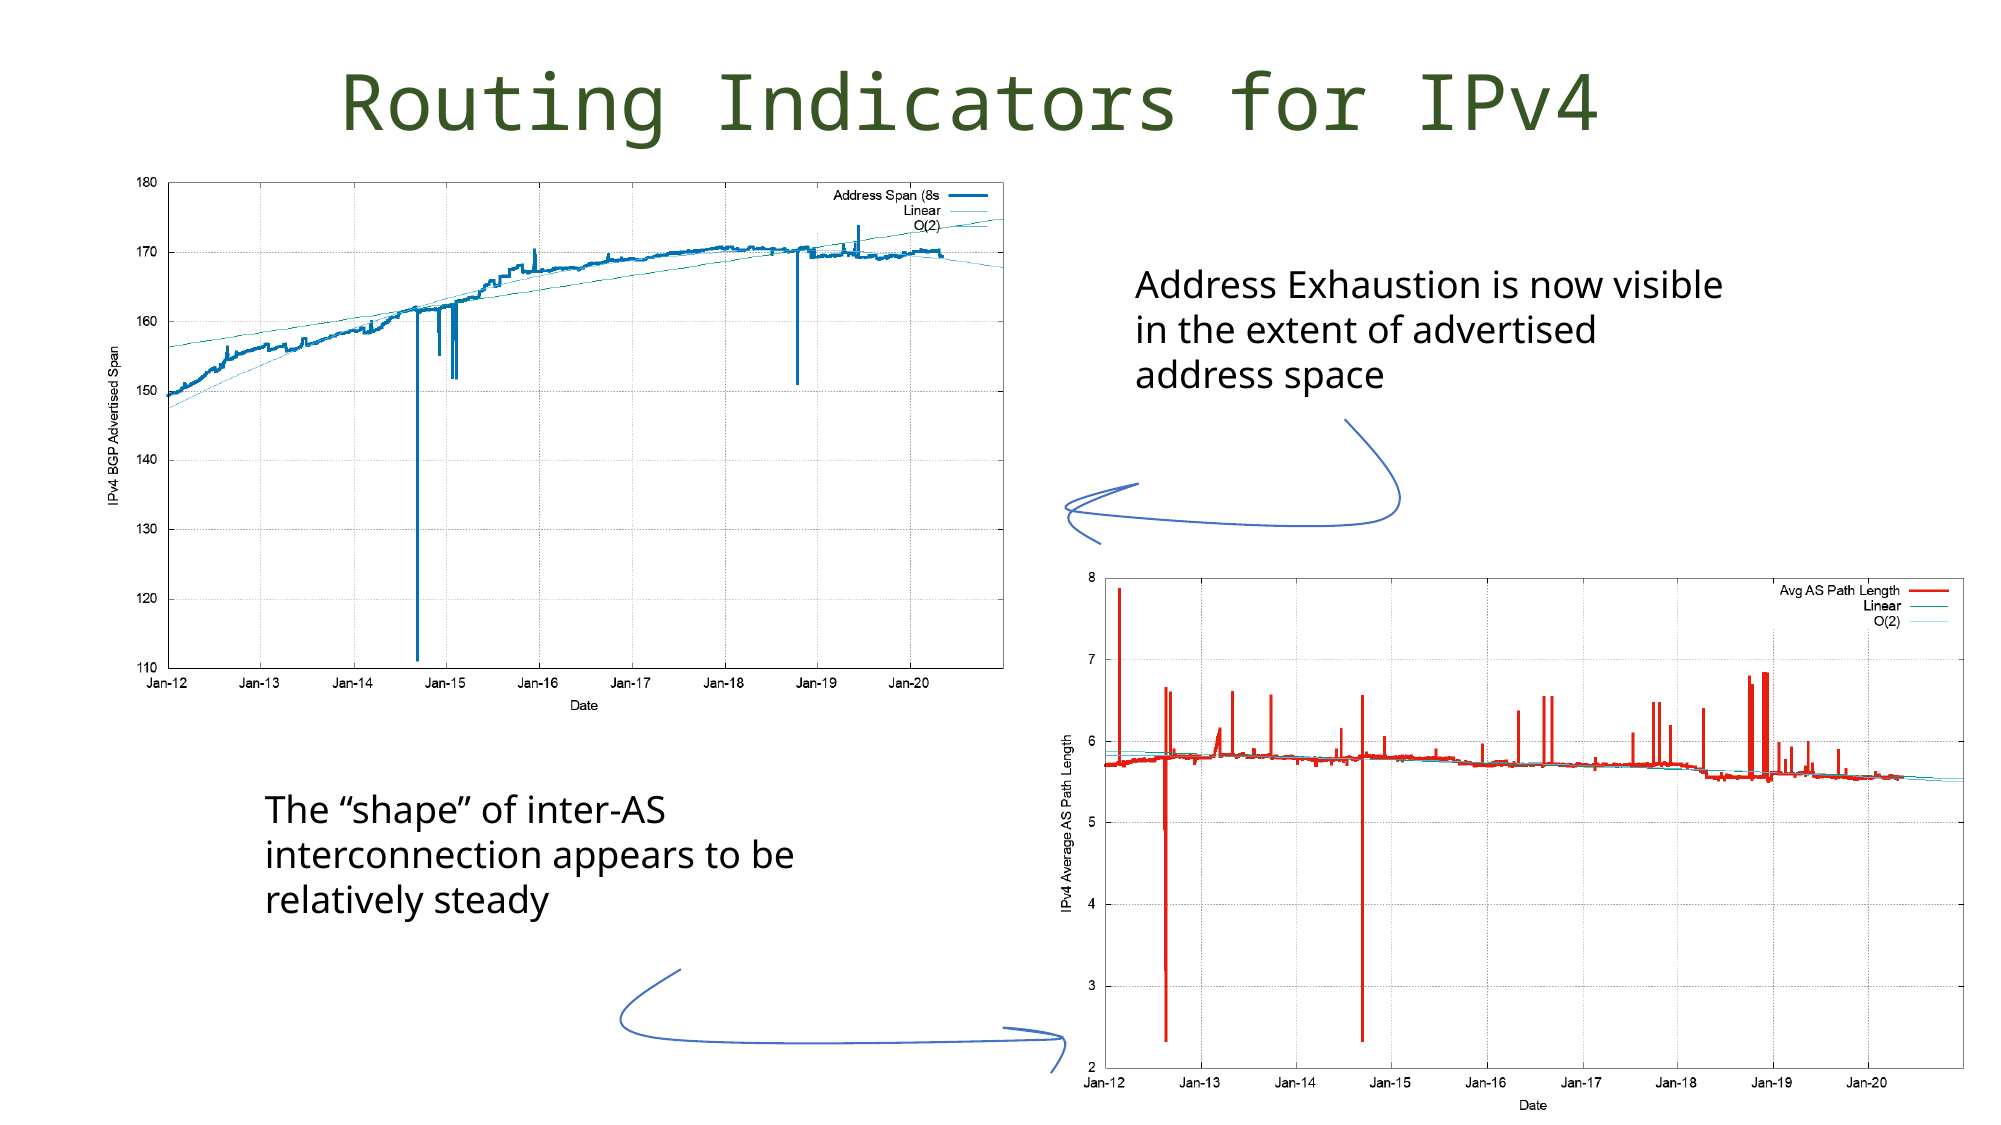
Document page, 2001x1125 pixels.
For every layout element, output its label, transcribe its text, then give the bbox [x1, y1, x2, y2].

text_box [1064, 418, 1401, 546]
text_box The “shape” of inter-AS interconnection appears to be relatively steady [249, 778, 945, 929]
text_box [619, 968, 1054, 1074]
picture [1054, 562, 1988, 1117]
text_box Address Exhaustion is now visible in the extent of advertised address space [1120, 253, 1744, 404]
title Routing Indicators for IPv4 [324, 11, 1675, 199]
picture [101, 167, 1027, 717]
